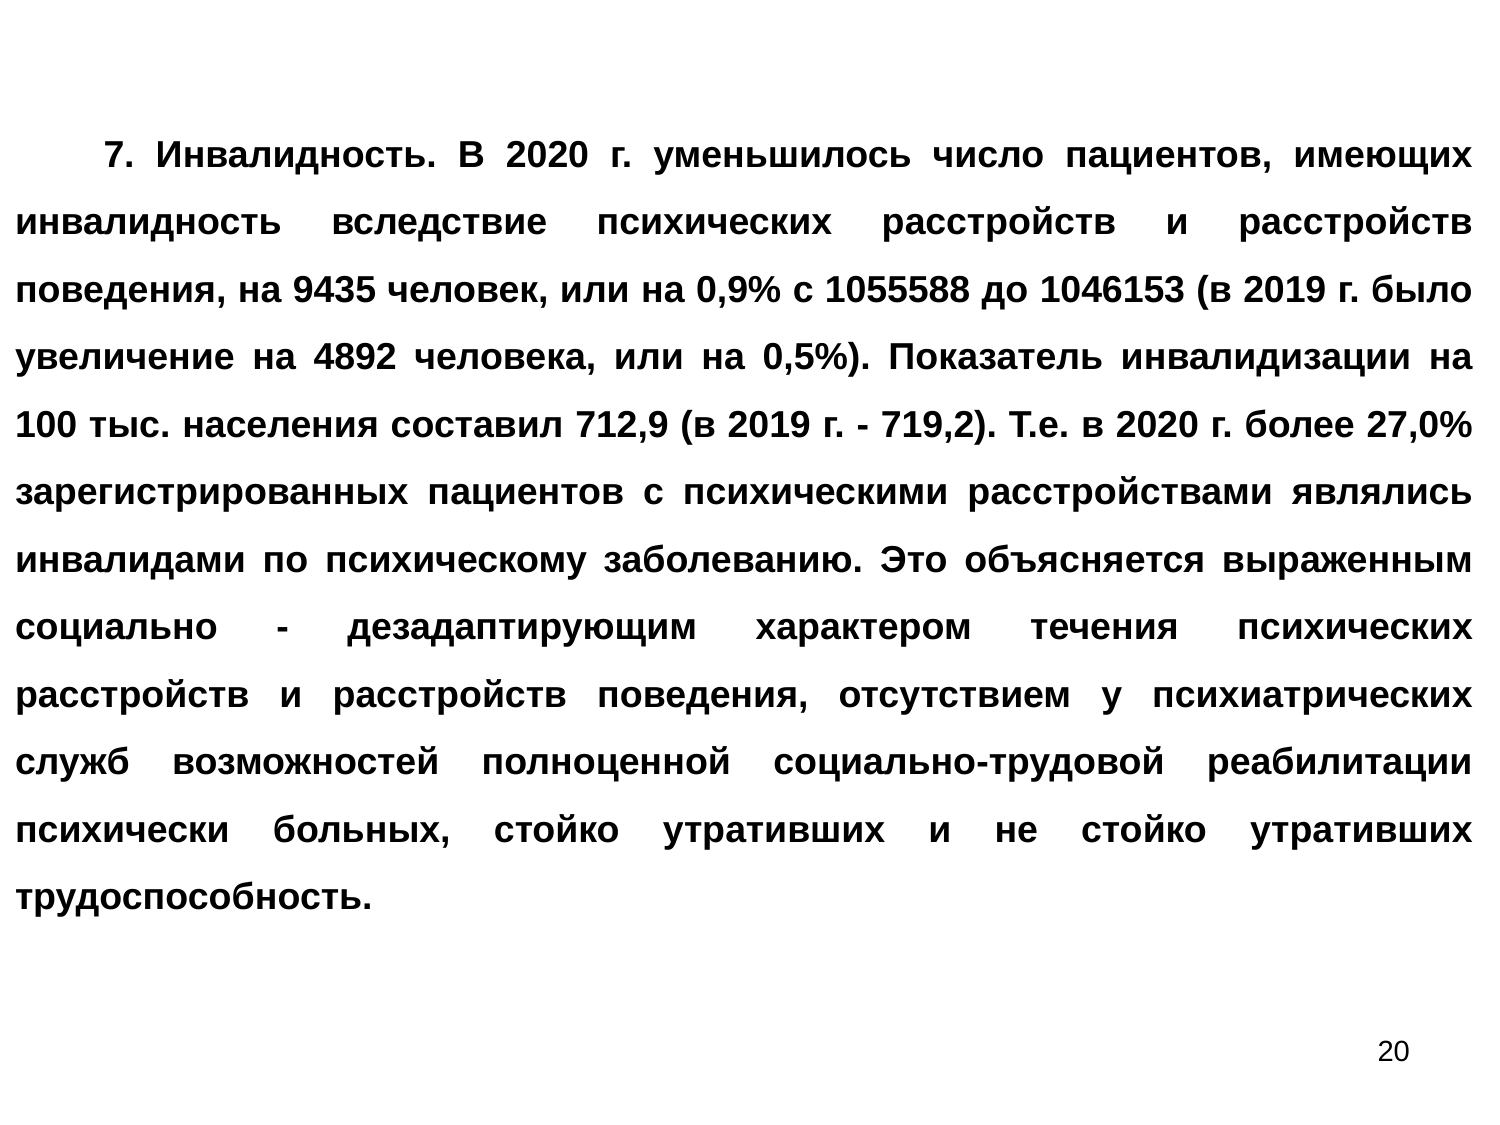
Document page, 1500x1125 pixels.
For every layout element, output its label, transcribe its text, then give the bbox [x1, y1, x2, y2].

title 7. Инвалидность. В 2020 г. уменьшилось число пациентов, имеющих инвалидность вследствие психических расстройств и расстройств поведения, на 9435 человек, или на 0,9% с 1055588 до 1046153 (в 2019 г. было увеличение на 4892 человека, или на 0,5%). Показатель инвалидизации на 100 тыс. населения составил 712,9 (в 2019 г. - 719,2). Т.е. в 2020 г. более 27,0% зарегистрированных пациентов с психическими расстройствами являлись инвалидами по психическому заболеванию. Это объясняется выраженным социально - дезадаптирующим характером течения психических расстройств и расстройств поведения, отсутствием у психиатрических служб возможностей полноценной социально-трудовой реабилитации психически больных, стойко утративших и не стойко утративших трудоспособность. [0, 0, 1489, 1025]
slide_number 20 [1074, 1024, 1425, 1103]
